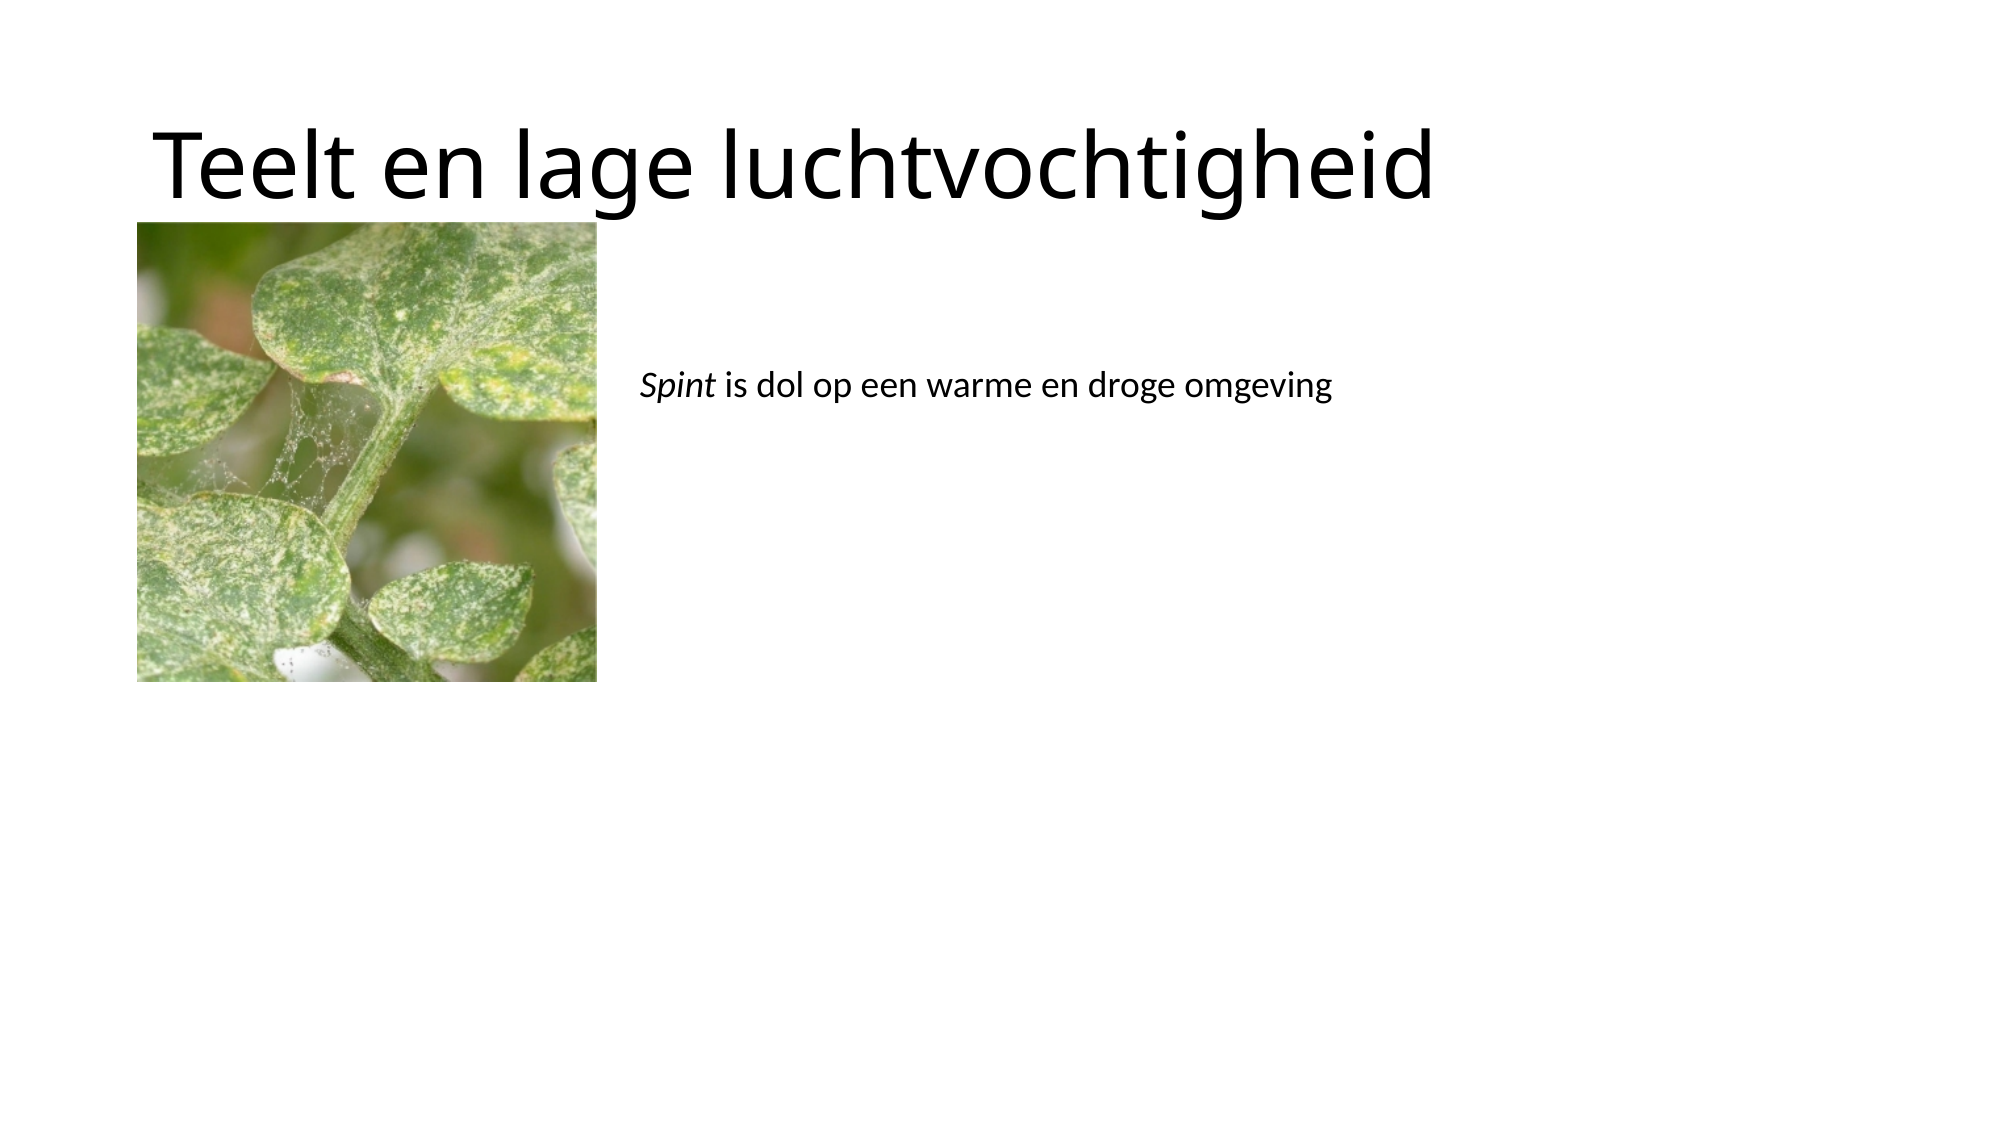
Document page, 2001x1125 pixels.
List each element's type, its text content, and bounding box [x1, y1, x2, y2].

title Teelt en lage luchtvochtigheid [137, 59, 1863, 278]
picture [137, 222, 597, 682]
text_box Spint is dol op een warme en droge omgeving [625, 352, 1732, 413]
